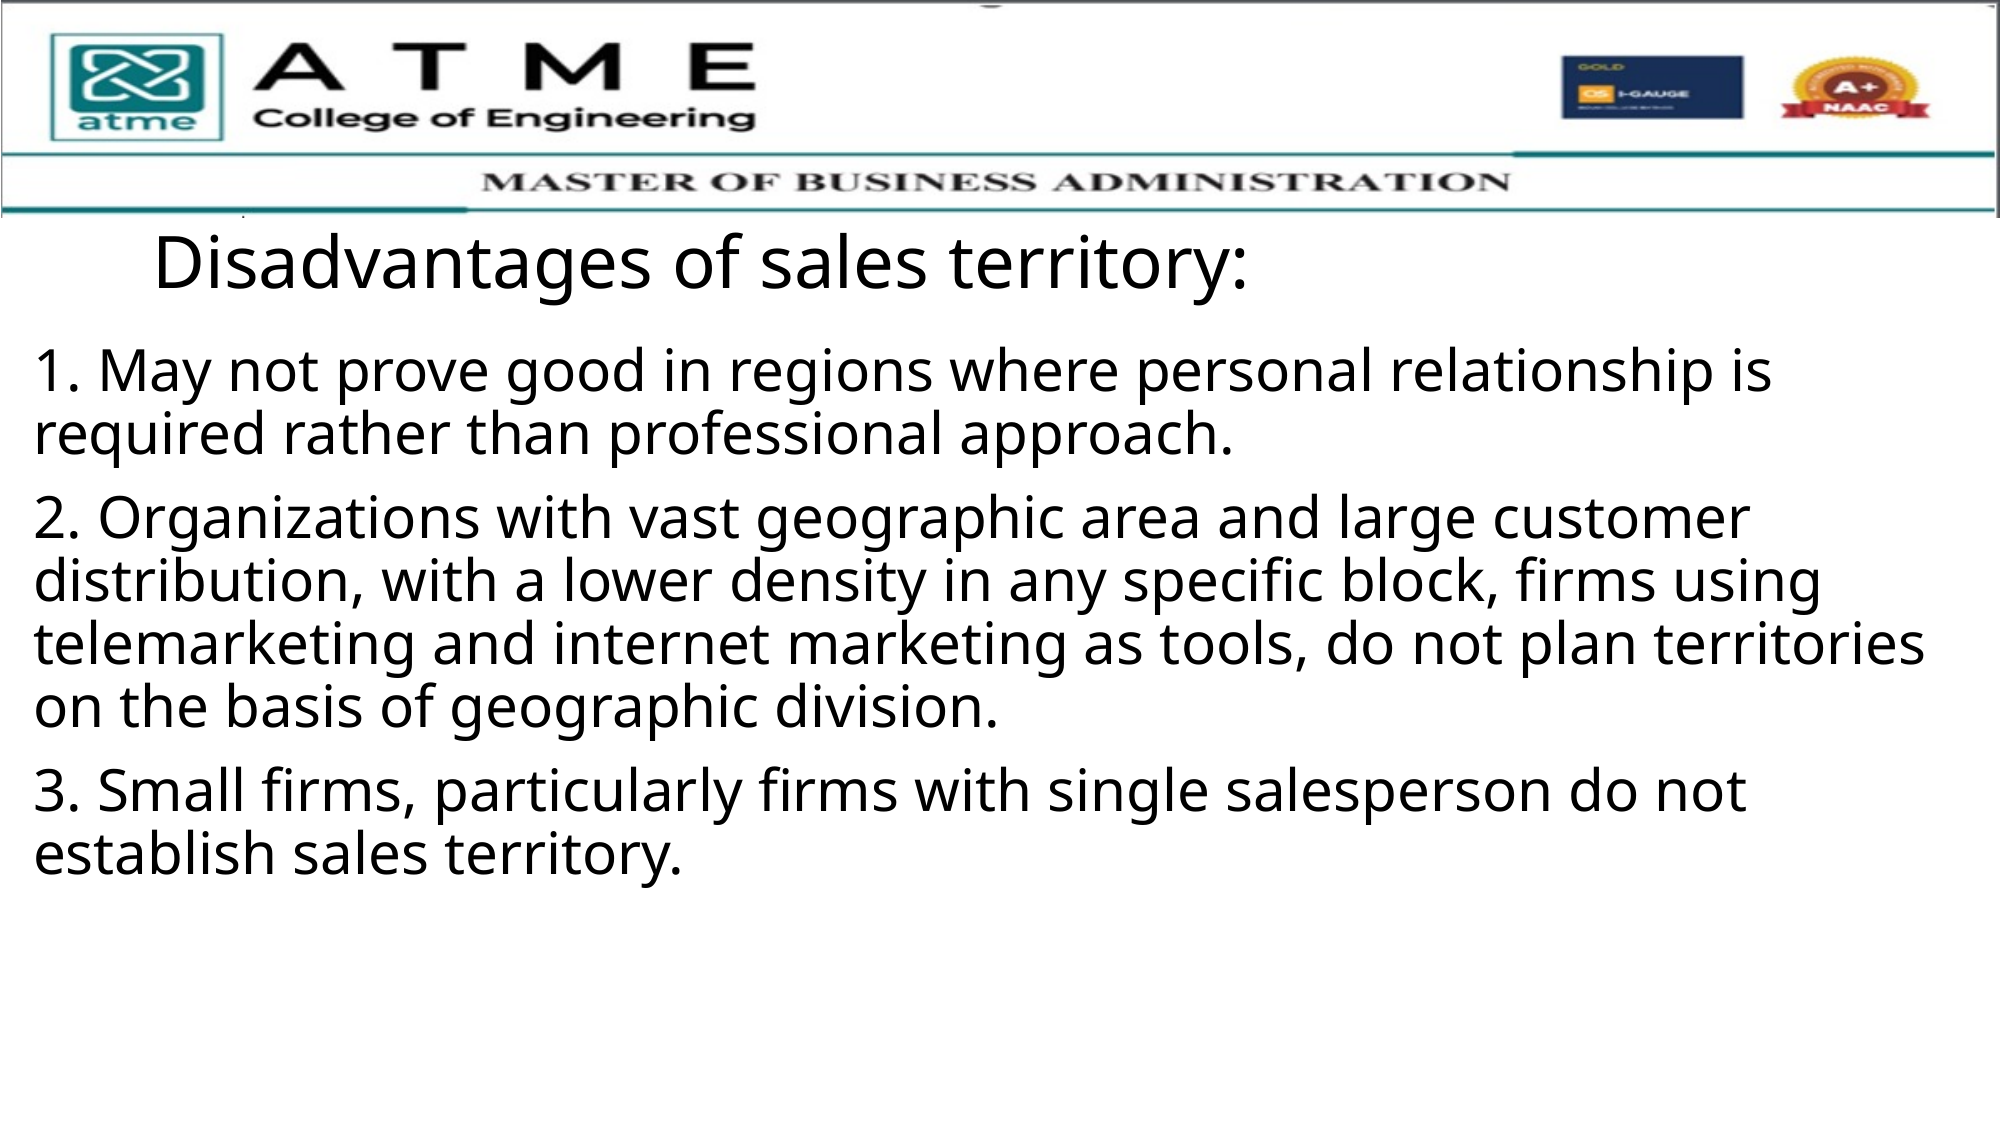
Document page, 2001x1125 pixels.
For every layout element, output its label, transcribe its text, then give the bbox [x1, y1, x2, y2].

list 1. May not prove good in regions where personal relationship is required rather than professional approach. 2. Organizations with vast geographic area and large customer distribution, with a lower density in any specific block, firms using telemarketing and internet marketing as tools, do not plan territories on the basis of geographic division. 3. Small firms, particularly firms with single salesperson do not establish sales territory. [18, 334, 1982, 1105]
title Disadvantages of sales territory: [137, 218, 1863, 312]
picture [1, 0, 2000, 218]
